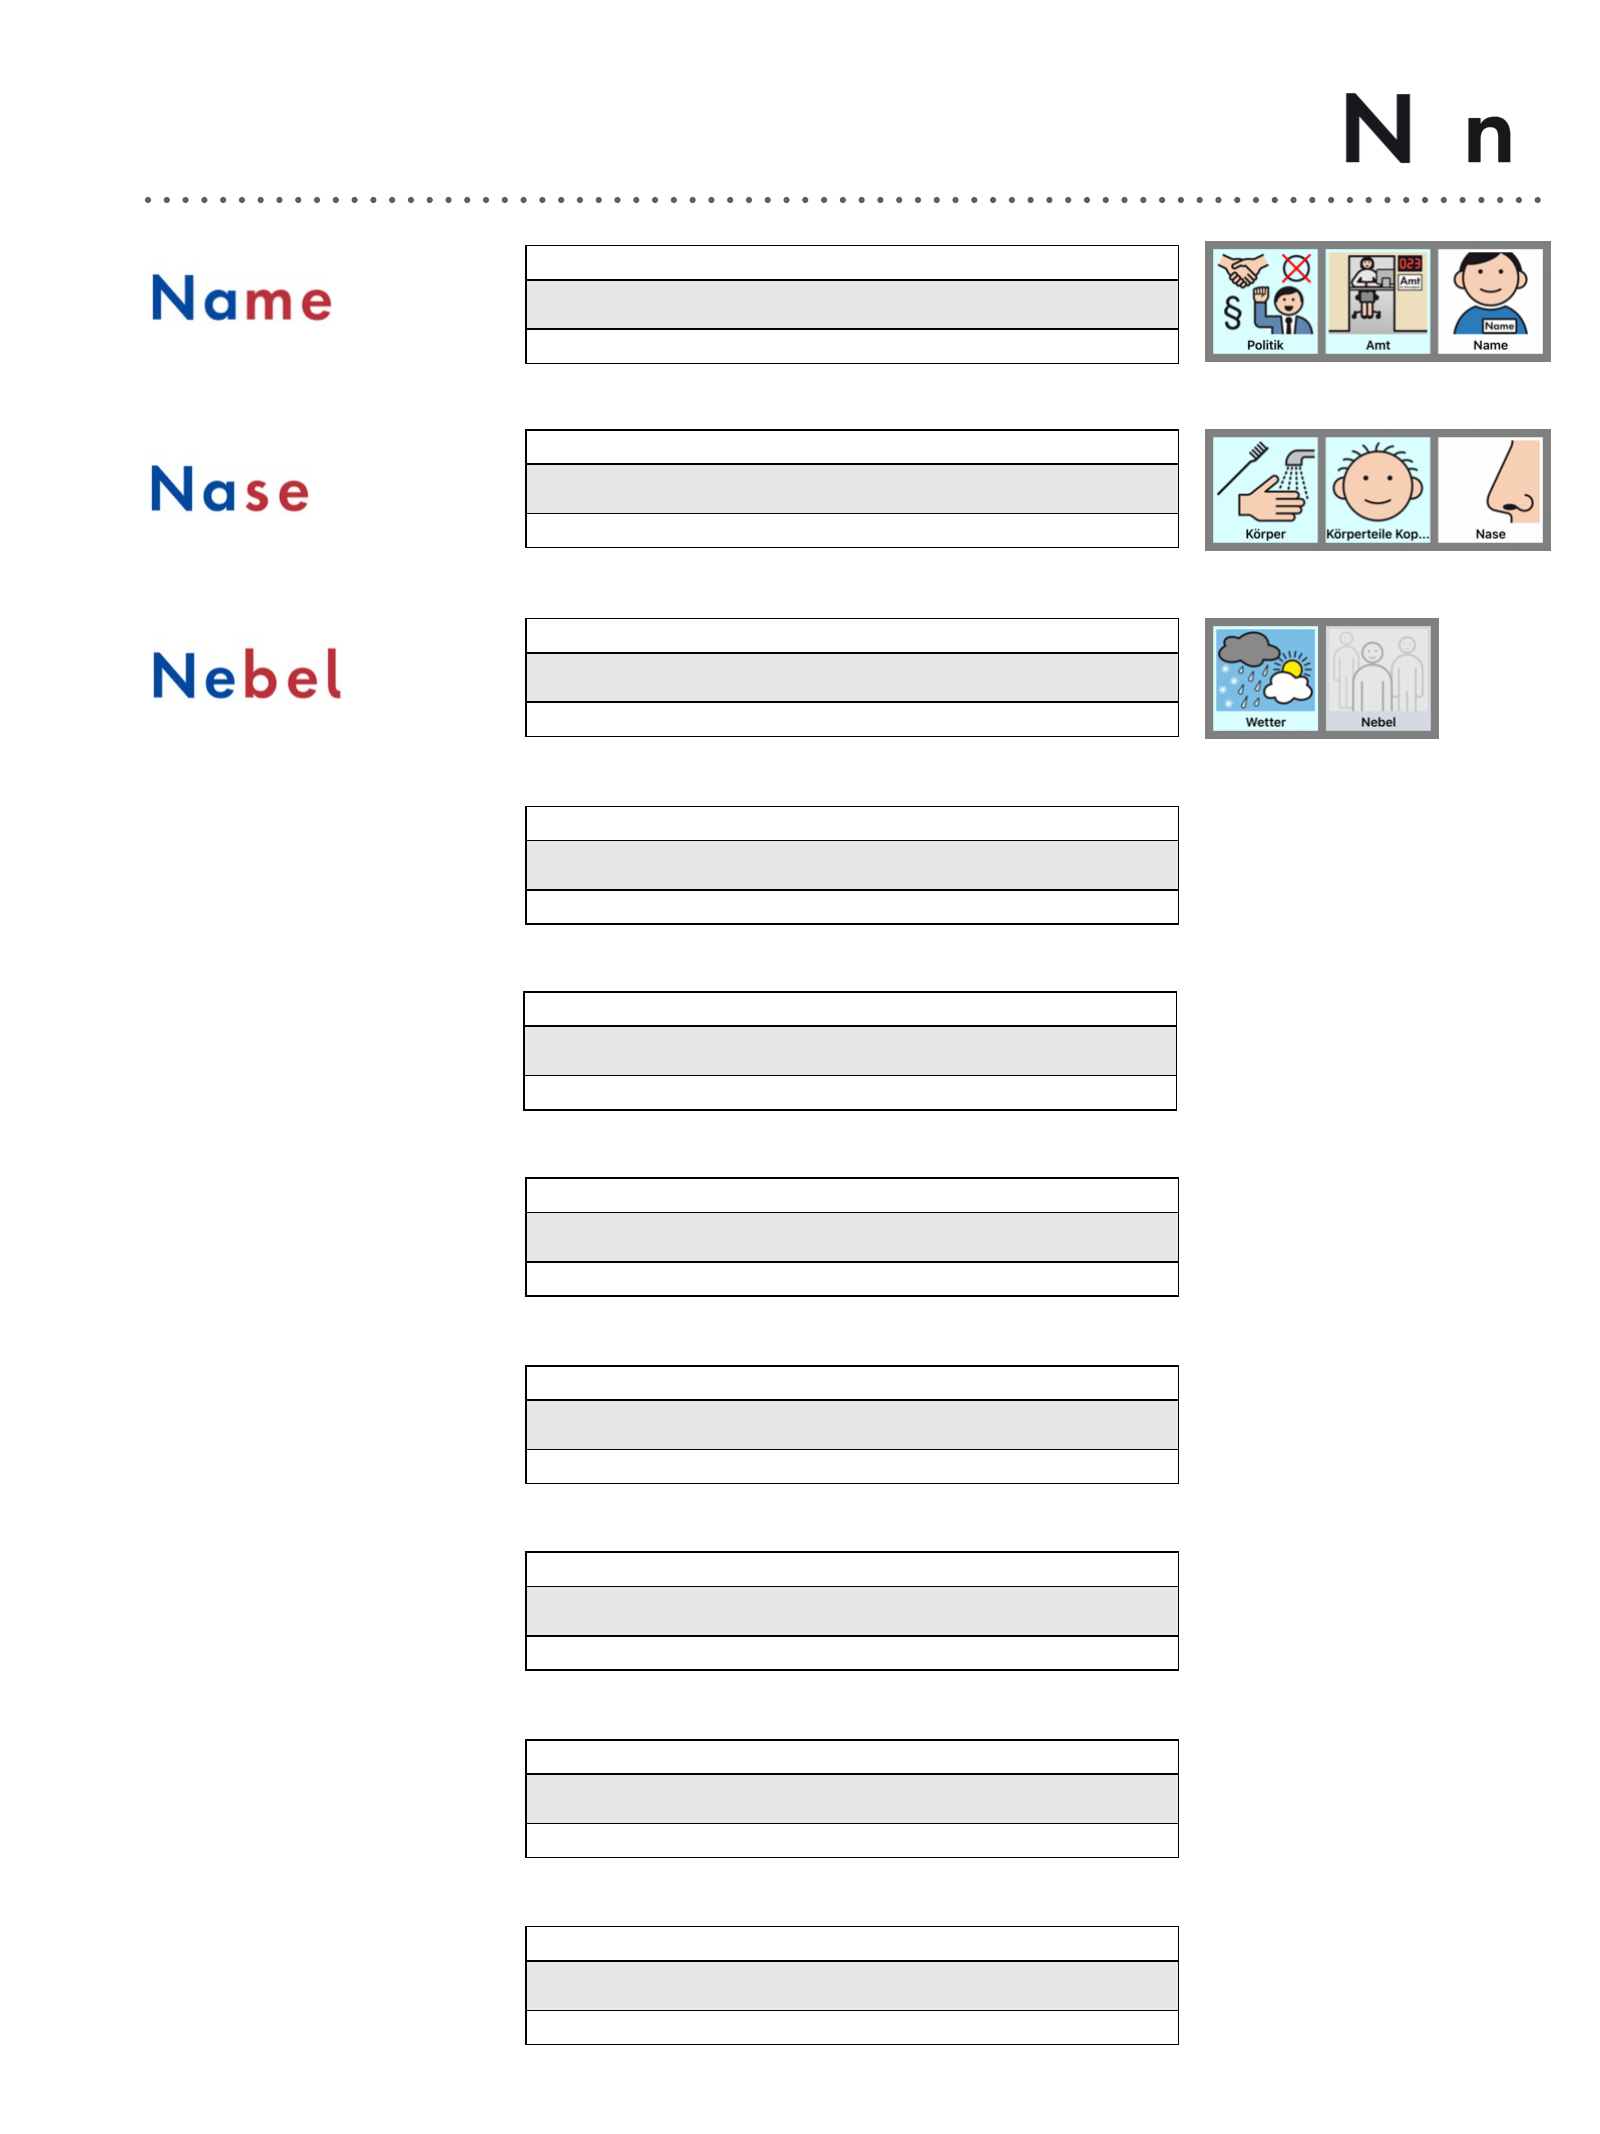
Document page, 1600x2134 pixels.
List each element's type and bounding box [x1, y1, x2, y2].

text_box [525, 618, 1179, 737]
text_box [525, 1365, 1179, 1484]
text_box [525, 806, 1179, 925]
text_box [525, 1739, 1179, 1858]
picture [149, 260, 332, 339]
picture [1205, 241, 1551, 363]
picture [1205, 618, 1439, 740]
picture [150, 638, 343, 716]
text_box [523, 991, 1177, 1111]
text_box [525, 429, 1179, 548]
text_box [525, 1926, 1179, 2045]
text_box [525, 1551, 1179, 1671]
text_box [525, 245, 1179, 364]
picture [1205, 429, 1551, 551]
picture [148, 451, 310, 529]
text_box [525, 1177, 1179, 1297]
picture [1305, 69, 1562, 191]
